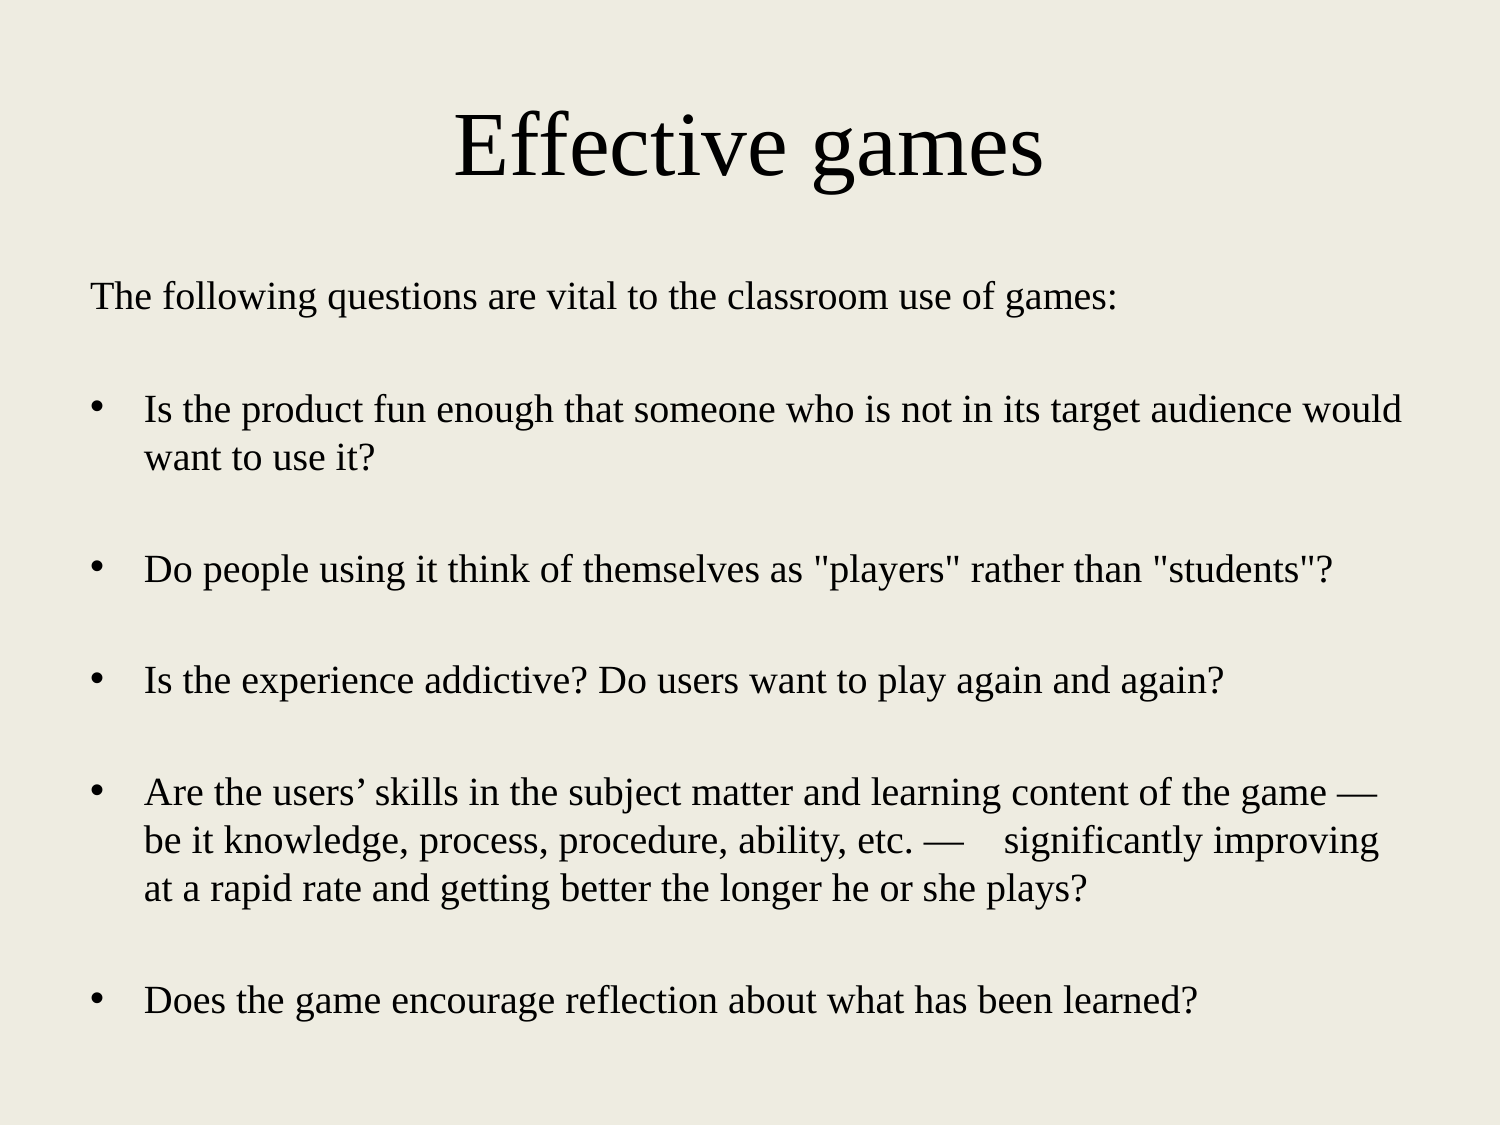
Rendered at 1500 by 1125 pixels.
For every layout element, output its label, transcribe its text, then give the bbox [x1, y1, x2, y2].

title Effective games [75, 45, 1425, 233]
list The following questions are vital to the classroom use of games: Is the product fun enough that someone who is not in its target audience would want to use it? Do people using it think of themselves as "players" rather than "students"? Is the experience addictive? Do users want to play again and again? Are the users’ skills in the subject matter and learning content of the game — be it knowledge, process, procedure, ability, etc. — significantly improving at a rapid rate and getting better the longer he or she plays? Does the game encourage reflection about what has been learned? [75, 262, 1425, 1050]
